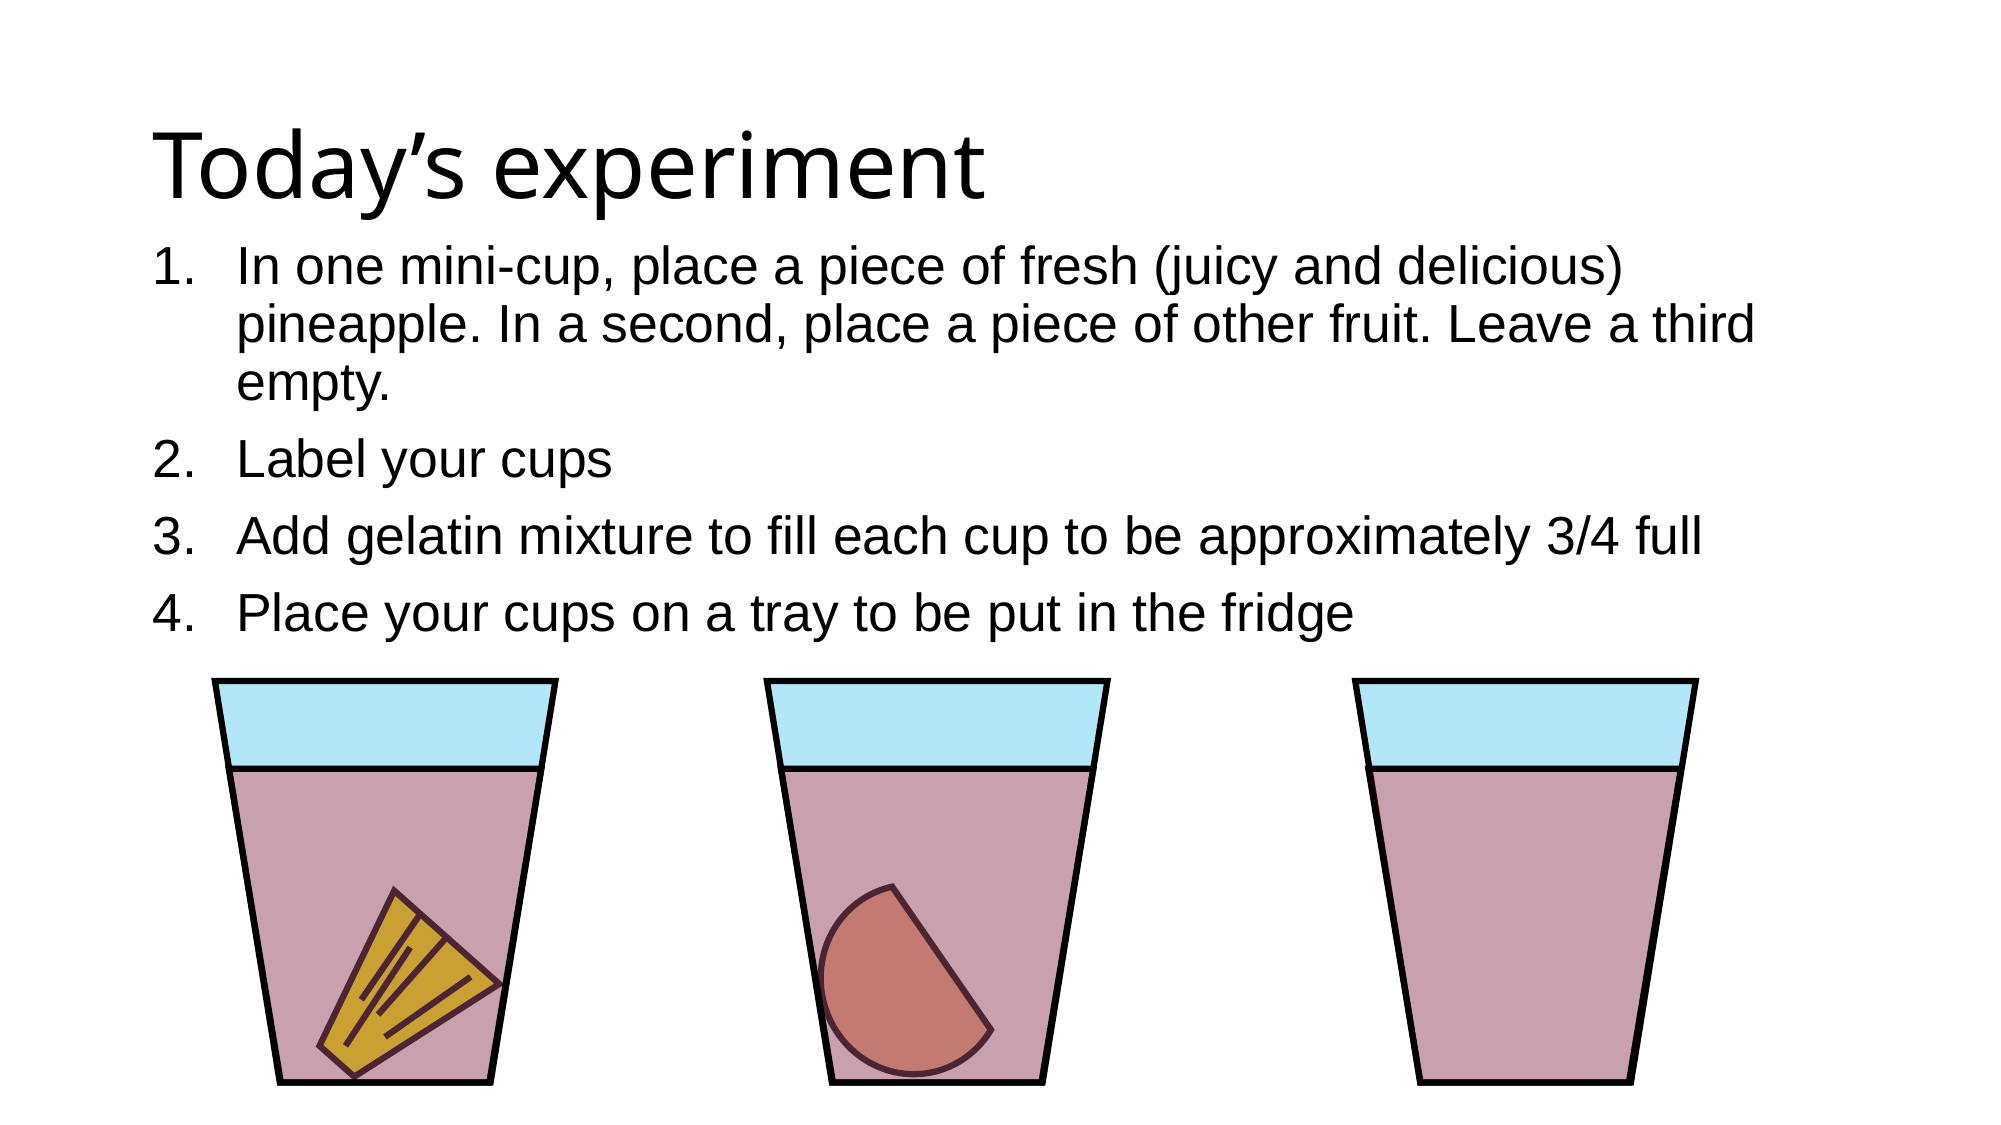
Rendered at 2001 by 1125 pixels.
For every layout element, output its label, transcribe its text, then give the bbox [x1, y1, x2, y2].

text_box [765, 680, 1109, 767]
title Today’s experiment [137, 59, 1863, 230]
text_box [321, 915, 463, 1083]
text_box [779, 767, 1095, 1084]
text_box [1354, 680, 1697, 767]
text_box [1367, 767, 1683, 1084]
text_box [227, 767, 543, 1084]
text_box [213, 680, 557, 767]
list In one mini-cup, place a piece of fresh (juicy and delicious) pineapple. In a second, place a piece of other fruit. Leave a third empty. Label your cups Add gelatin mixture to fill each cup to be approximately 3/4 full Place your cups on a tray to be put in the fridge [137, 230, 1863, 656]
